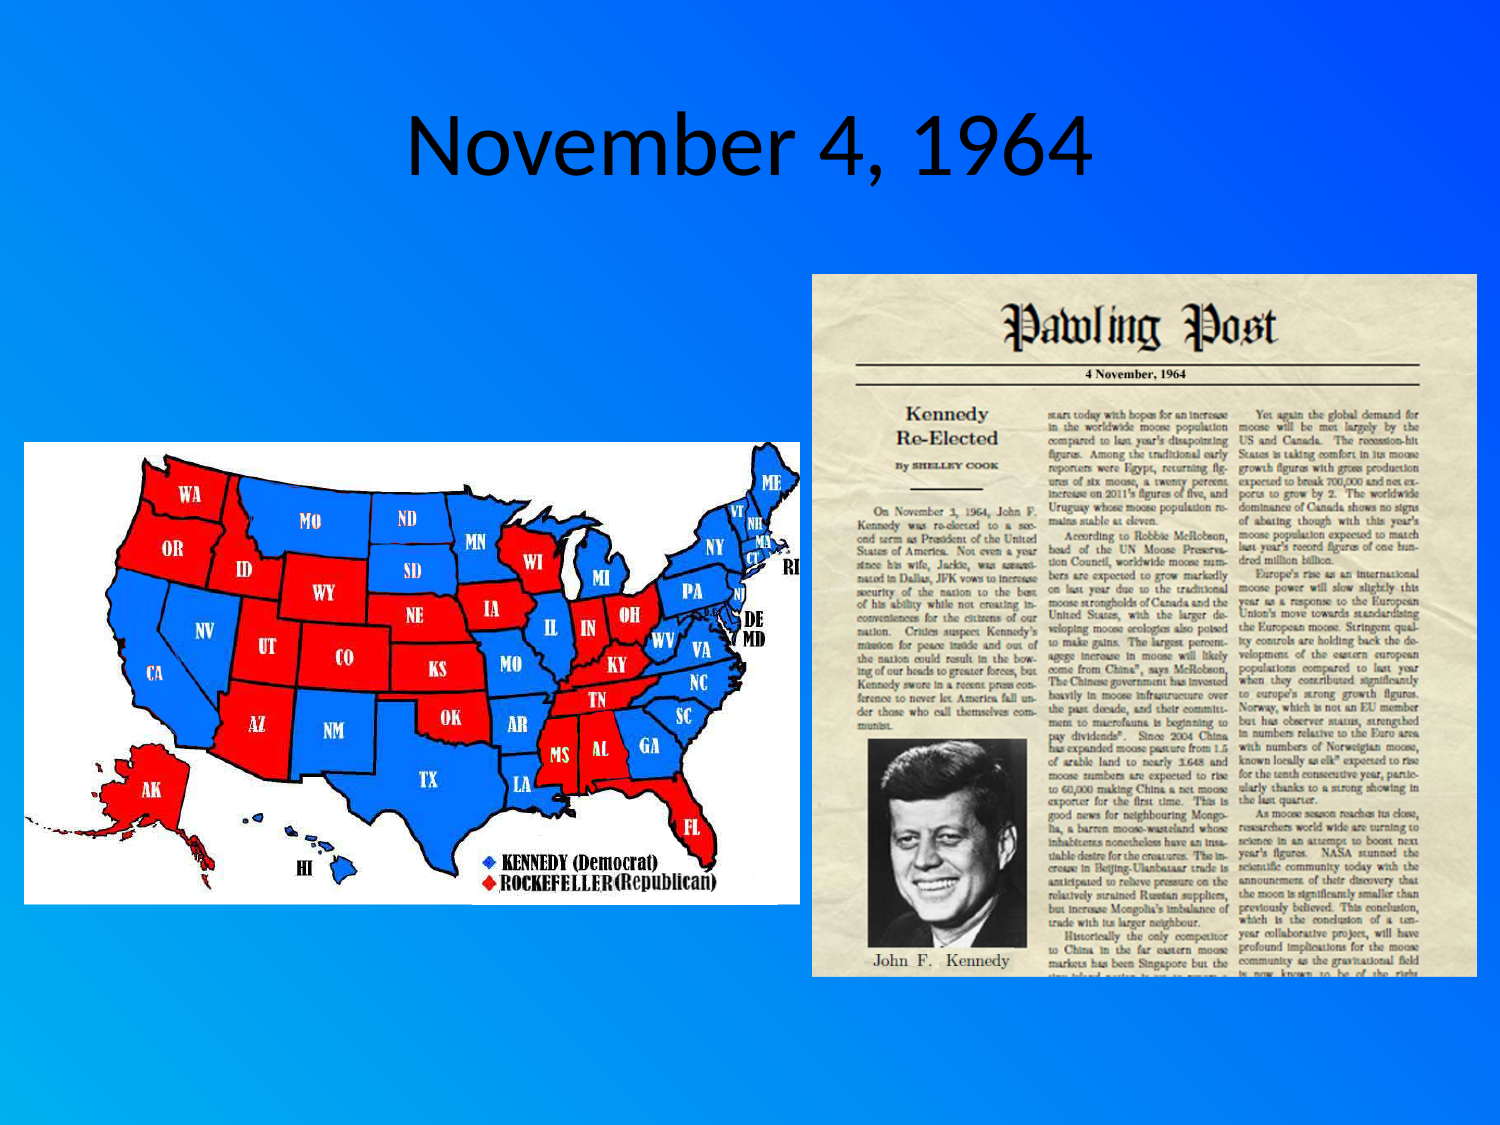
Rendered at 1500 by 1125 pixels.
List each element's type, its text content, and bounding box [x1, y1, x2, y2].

title November 4, 1964 [75, 45, 1425, 233]
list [24, 442, 801, 906]
picture [812, 274, 1477, 978]
